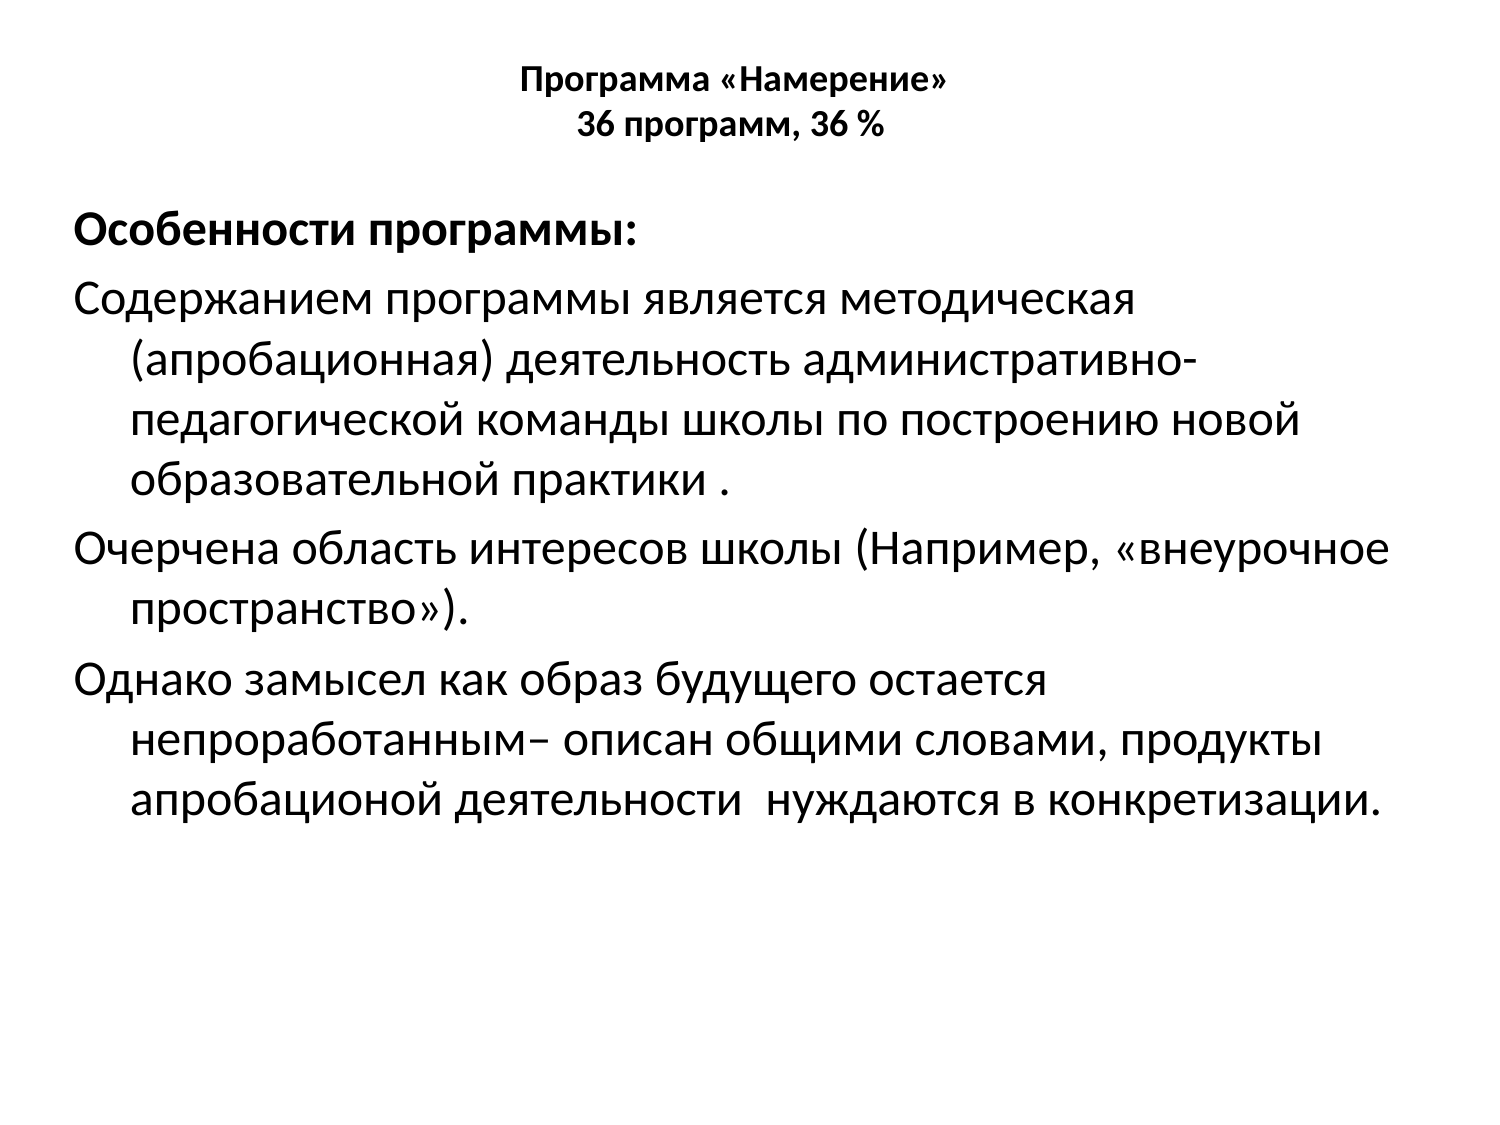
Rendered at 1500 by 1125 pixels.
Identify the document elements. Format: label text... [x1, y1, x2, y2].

title Программа «Намерение» 36 программ, 36 % [74, 44, 1395, 153]
list Особенности программы: Содержанием программы является методическая (апробационная) деятельность административно-педагогической команды школы по построению новой образовательной практики . Очерчена область интересов школы (Например, «внеурочное пространство»). Однако замысел как образ будущего остается непроработанным– описан общими словами, продукты апробационой деятельности нуждаются в конкретизации. [58, 187, 1426, 1006]
